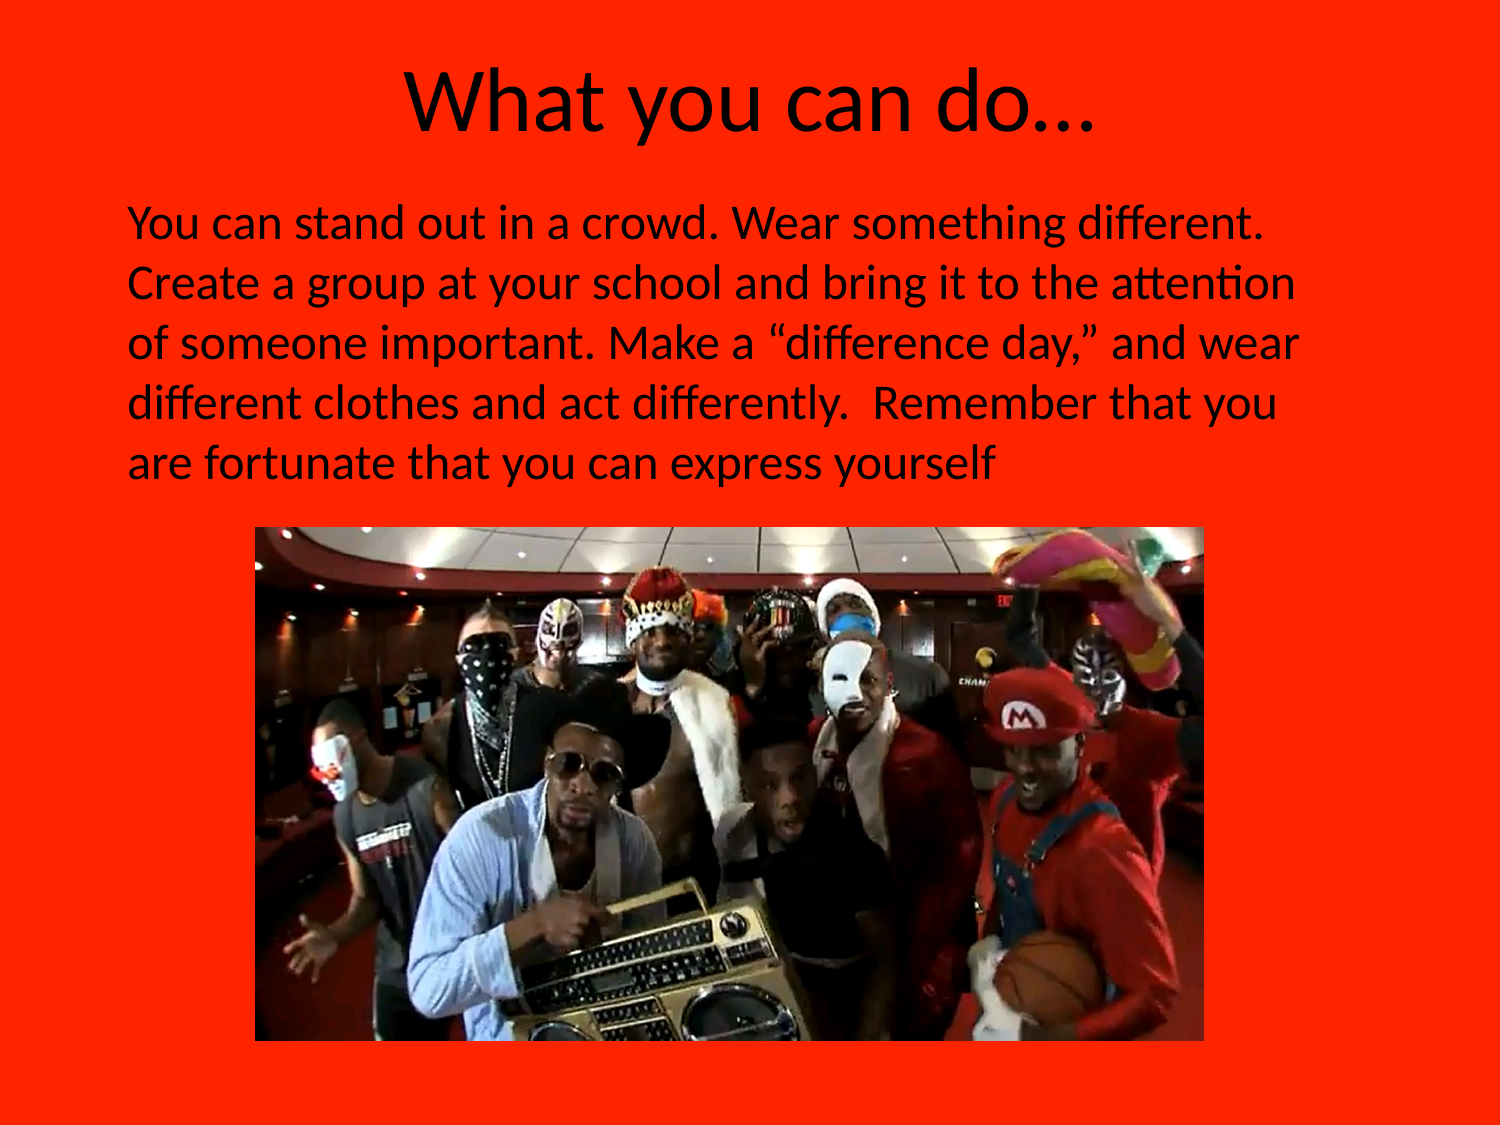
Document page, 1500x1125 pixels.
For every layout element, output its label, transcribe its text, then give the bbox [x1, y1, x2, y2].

picture [255, 527, 1205, 1041]
title What you can do… [112, 8, 1388, 182]
text_box You can stand out in a crowd. Wear something different. Create a group at your school and bring it to the attention of someone important. Make a “difference day,” and wear different clothes and act differently. Remember that you are fortunate that you can express yourself [112, 181, 1341, 497]
